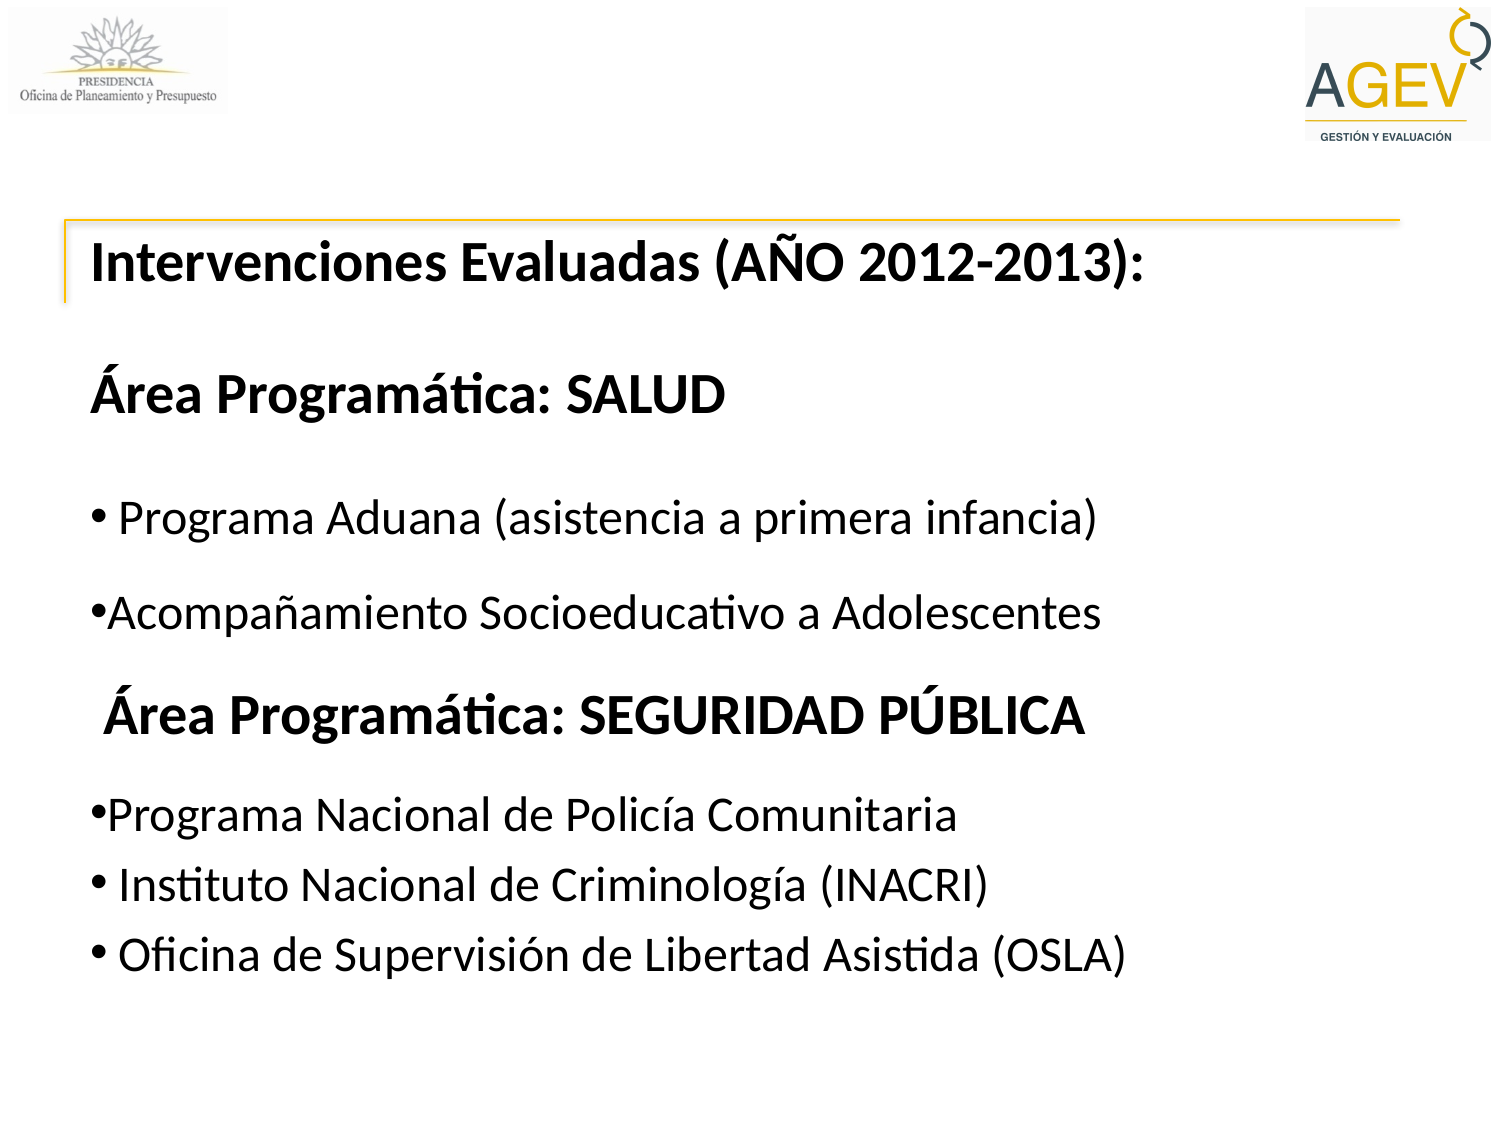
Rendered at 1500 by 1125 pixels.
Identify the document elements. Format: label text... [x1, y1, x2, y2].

picture [8, 7, 228, 114]
picture [1305, 7, 1491, 141]
list Intervenciones Evaluadas (AÑO 2012-2013): Área Programática: SALUD Programa Aduana (asistencia a primera infancia) Acompañamiento Socioeducativo a Adolescentes Área Programática: SEGURIDAD PÚBLICA Programa Nacional de Policía Comunitaria Instituto Nacional de Criminología (INACRI) Oficina de Supervisión de Libertad Asistida (OSLA) [74, 215, 1426, 1125]
